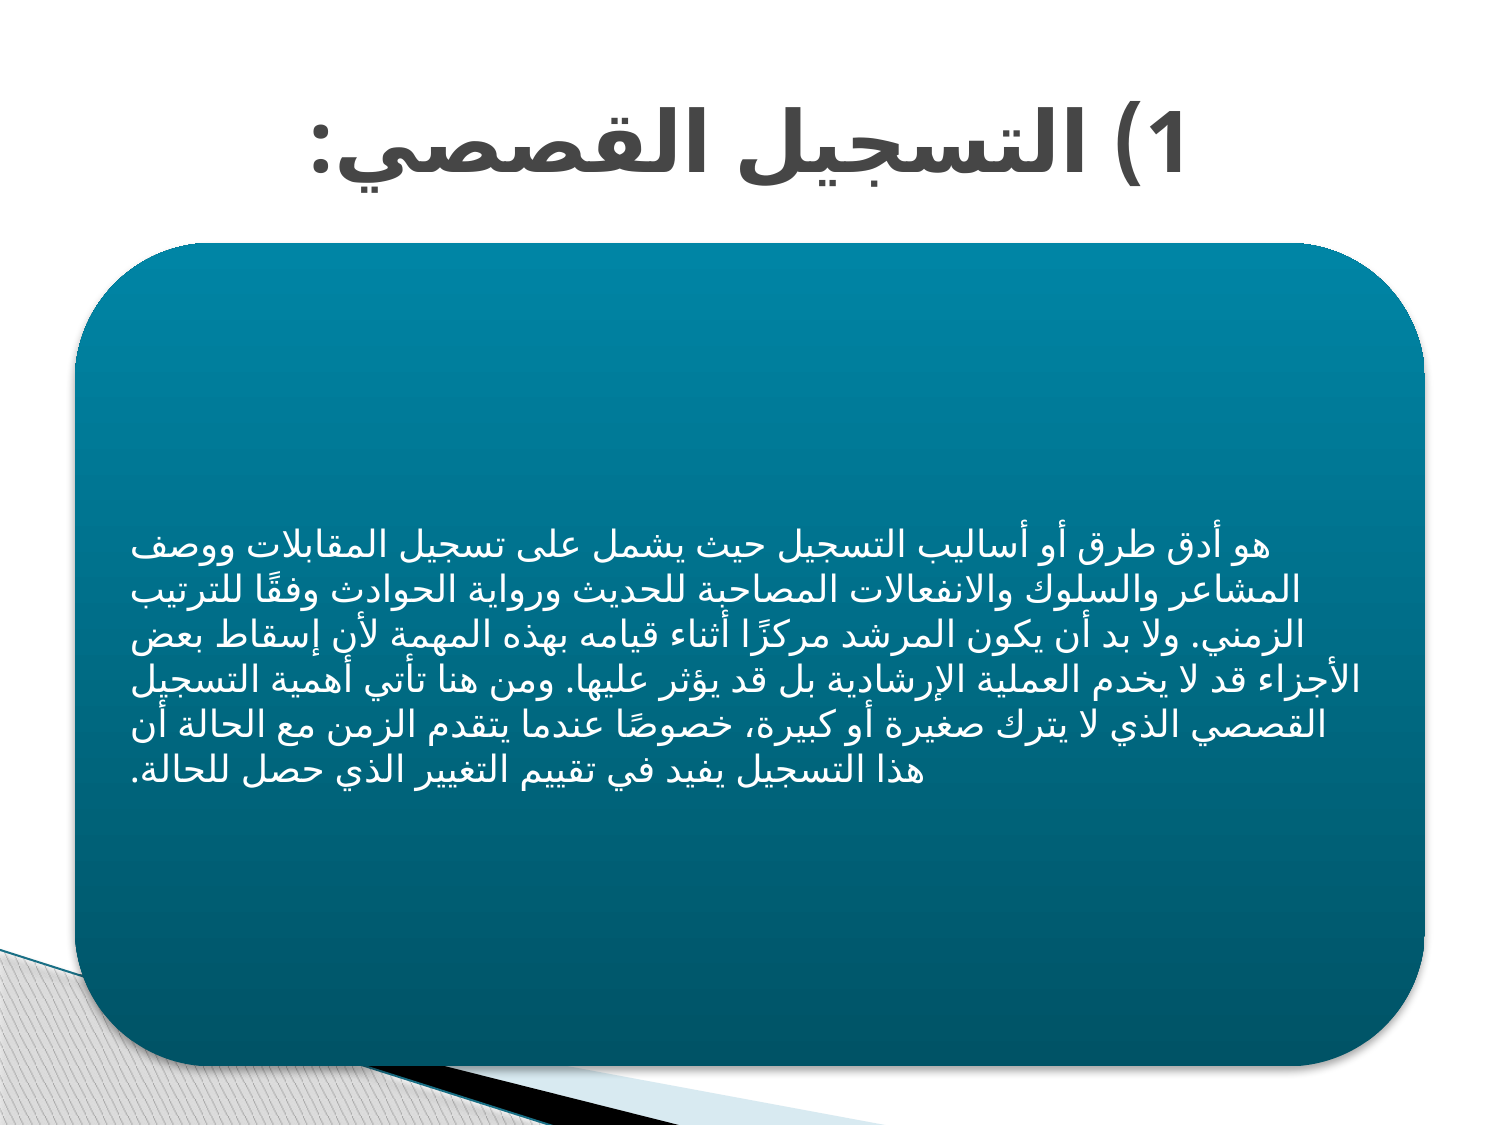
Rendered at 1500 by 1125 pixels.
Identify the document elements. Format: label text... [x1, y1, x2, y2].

title 1) التسجيل القصصي: [75, 45, 1425, 233]
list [74, 242, 1426, 1067]
